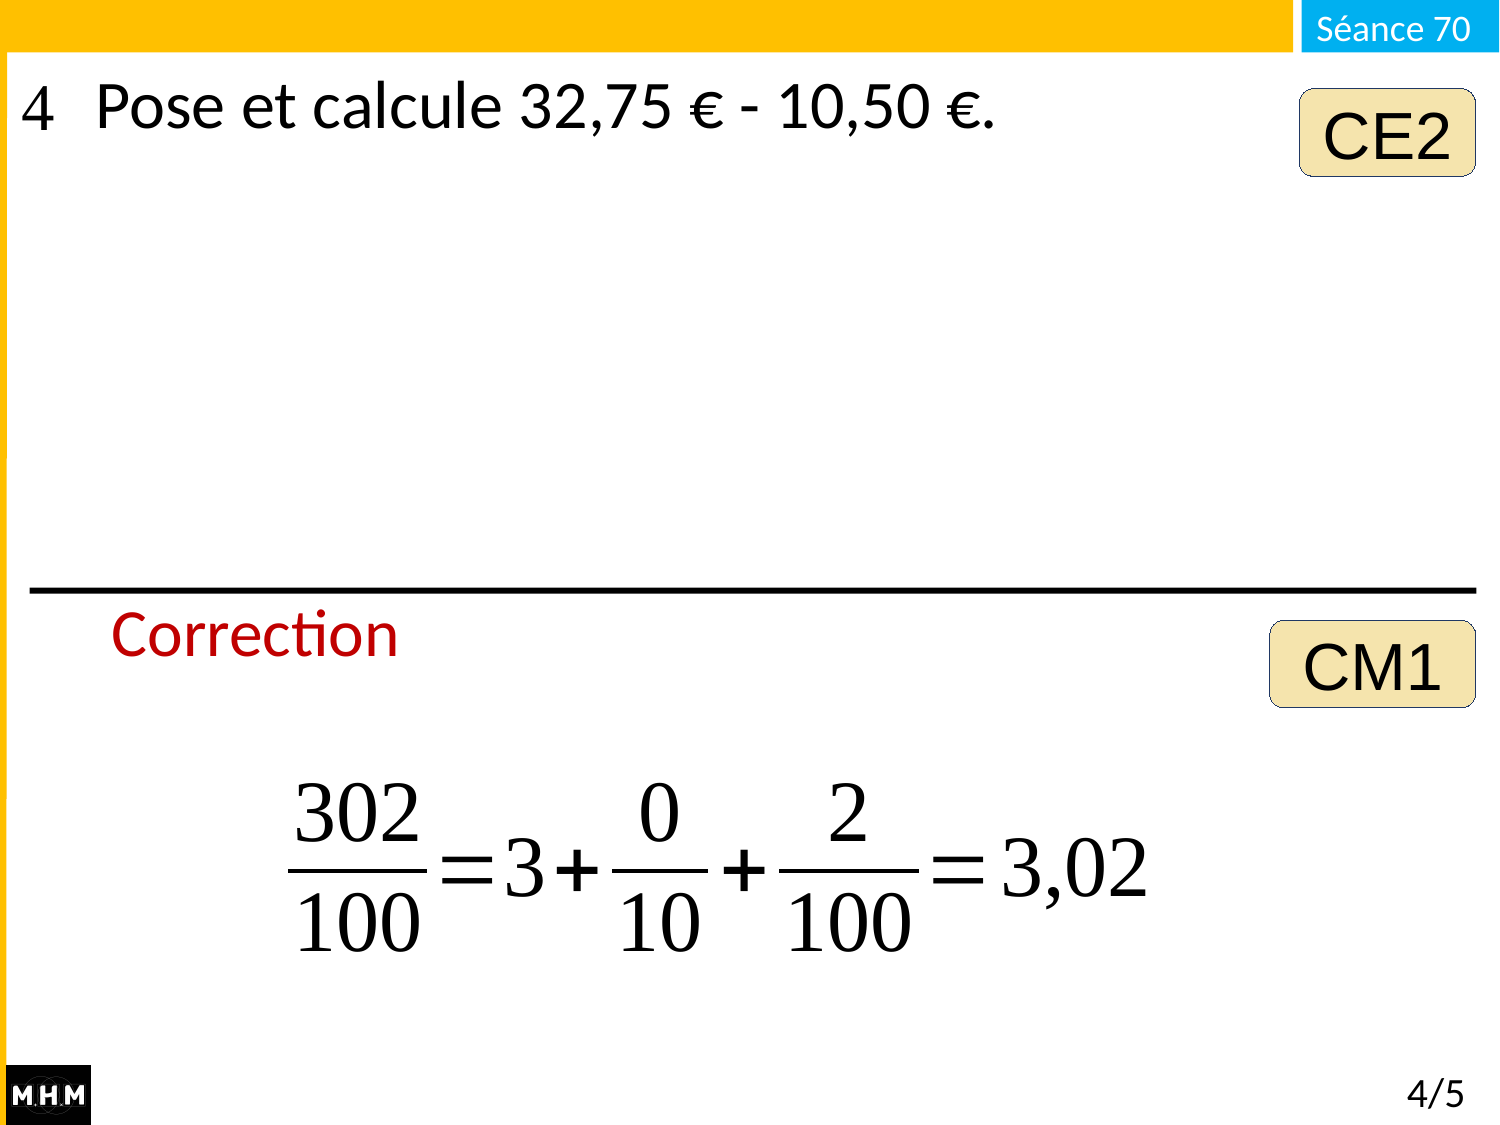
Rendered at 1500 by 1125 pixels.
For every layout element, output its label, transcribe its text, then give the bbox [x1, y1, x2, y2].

text_box CE2 [1299, 88, 1476, 177]
text_box Correction [96, 590, 478, 679]
picture [6, 1065, 91, 1125]
text_box Pose et calcule 32,75 € - 10,50 €. [80, 61, 1374, 151]
list 4/5 [1373, 1064, 1500, 1125]
text_box CM1 [1269, 620, 1476, 708]
